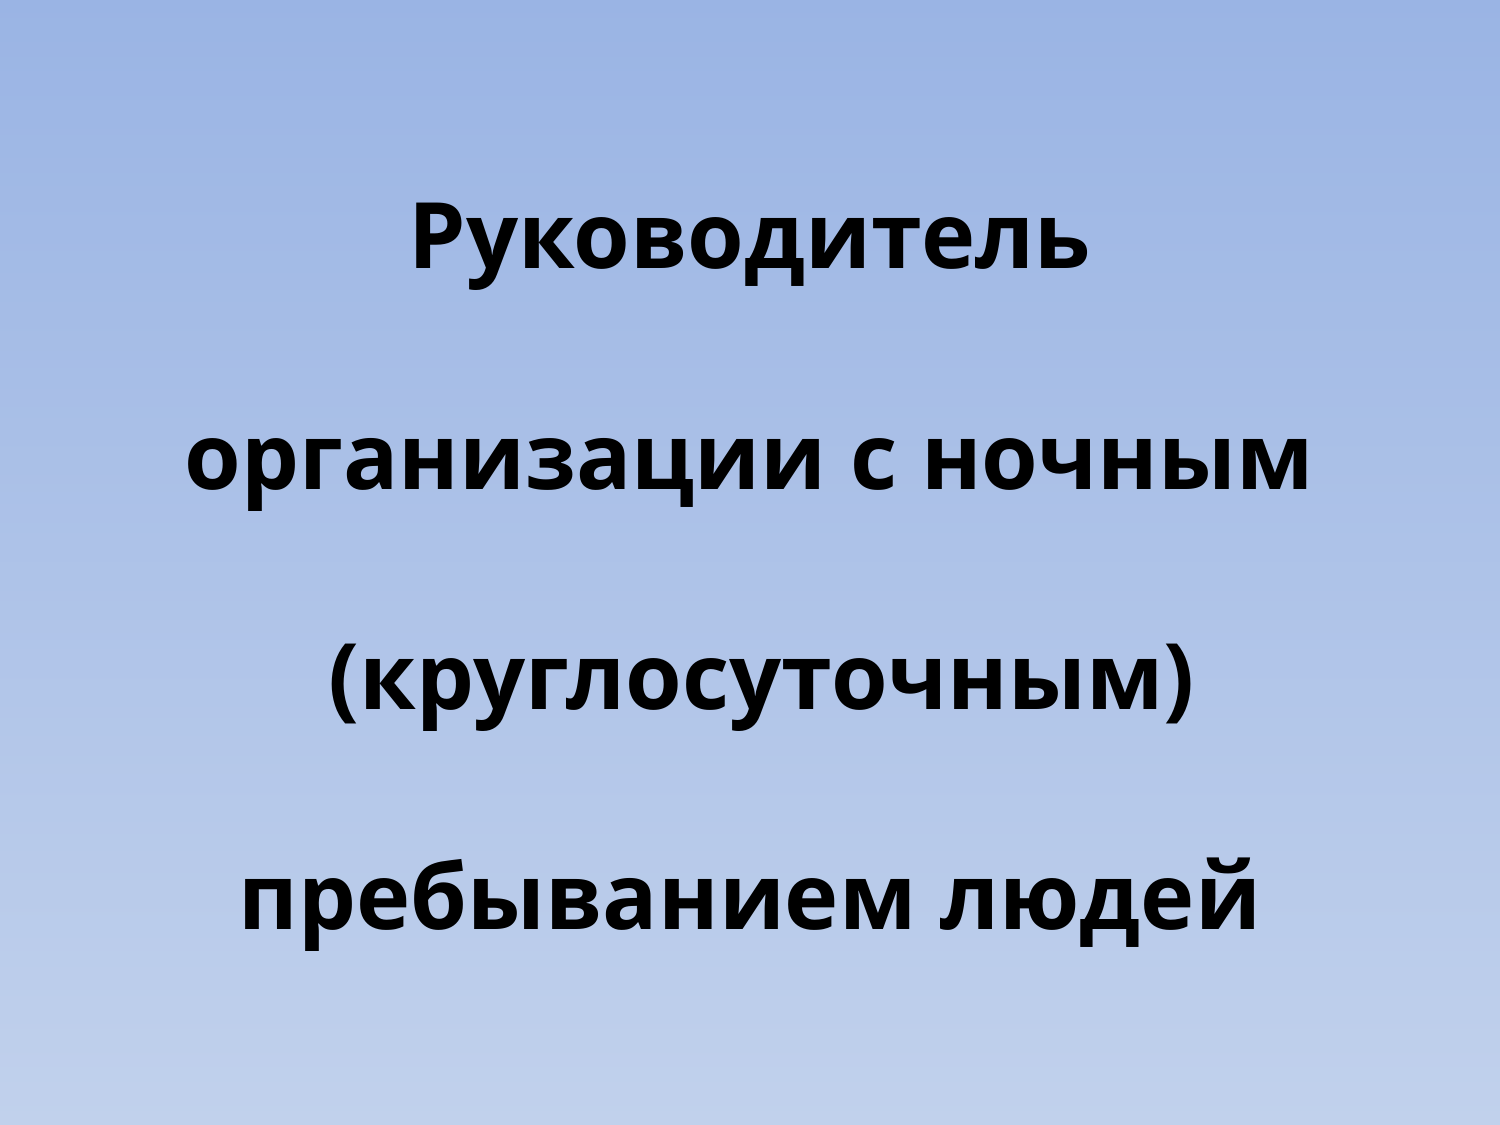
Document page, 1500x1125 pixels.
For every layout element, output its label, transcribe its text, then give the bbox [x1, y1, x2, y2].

title Руководитель организации с ночным (круглосуточным) пребыванием людей [0, 0, 1500, 1125]
